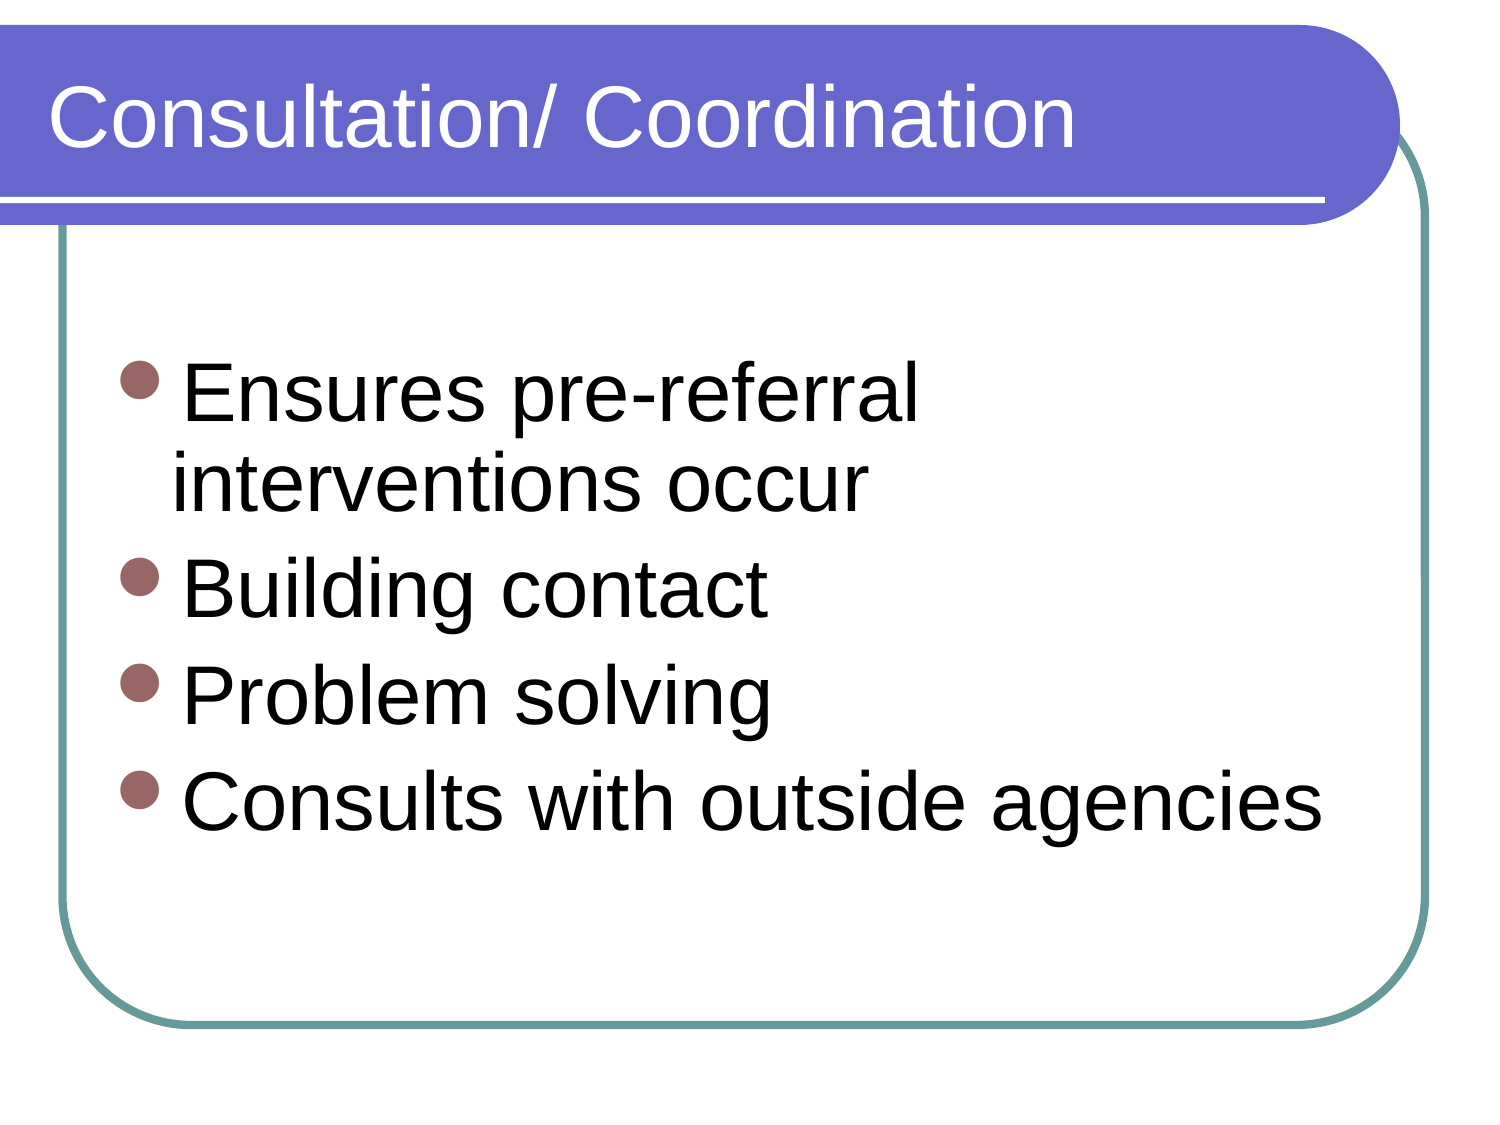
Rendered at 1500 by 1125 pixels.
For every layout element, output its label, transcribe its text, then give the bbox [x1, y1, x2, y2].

title Consultation/ Coordination [31, 37, 1348, 188]
list Ensures pre-referral interventions occur Building contact Problem solving Consults with outside agencies [99, 224, 1401, 988]
